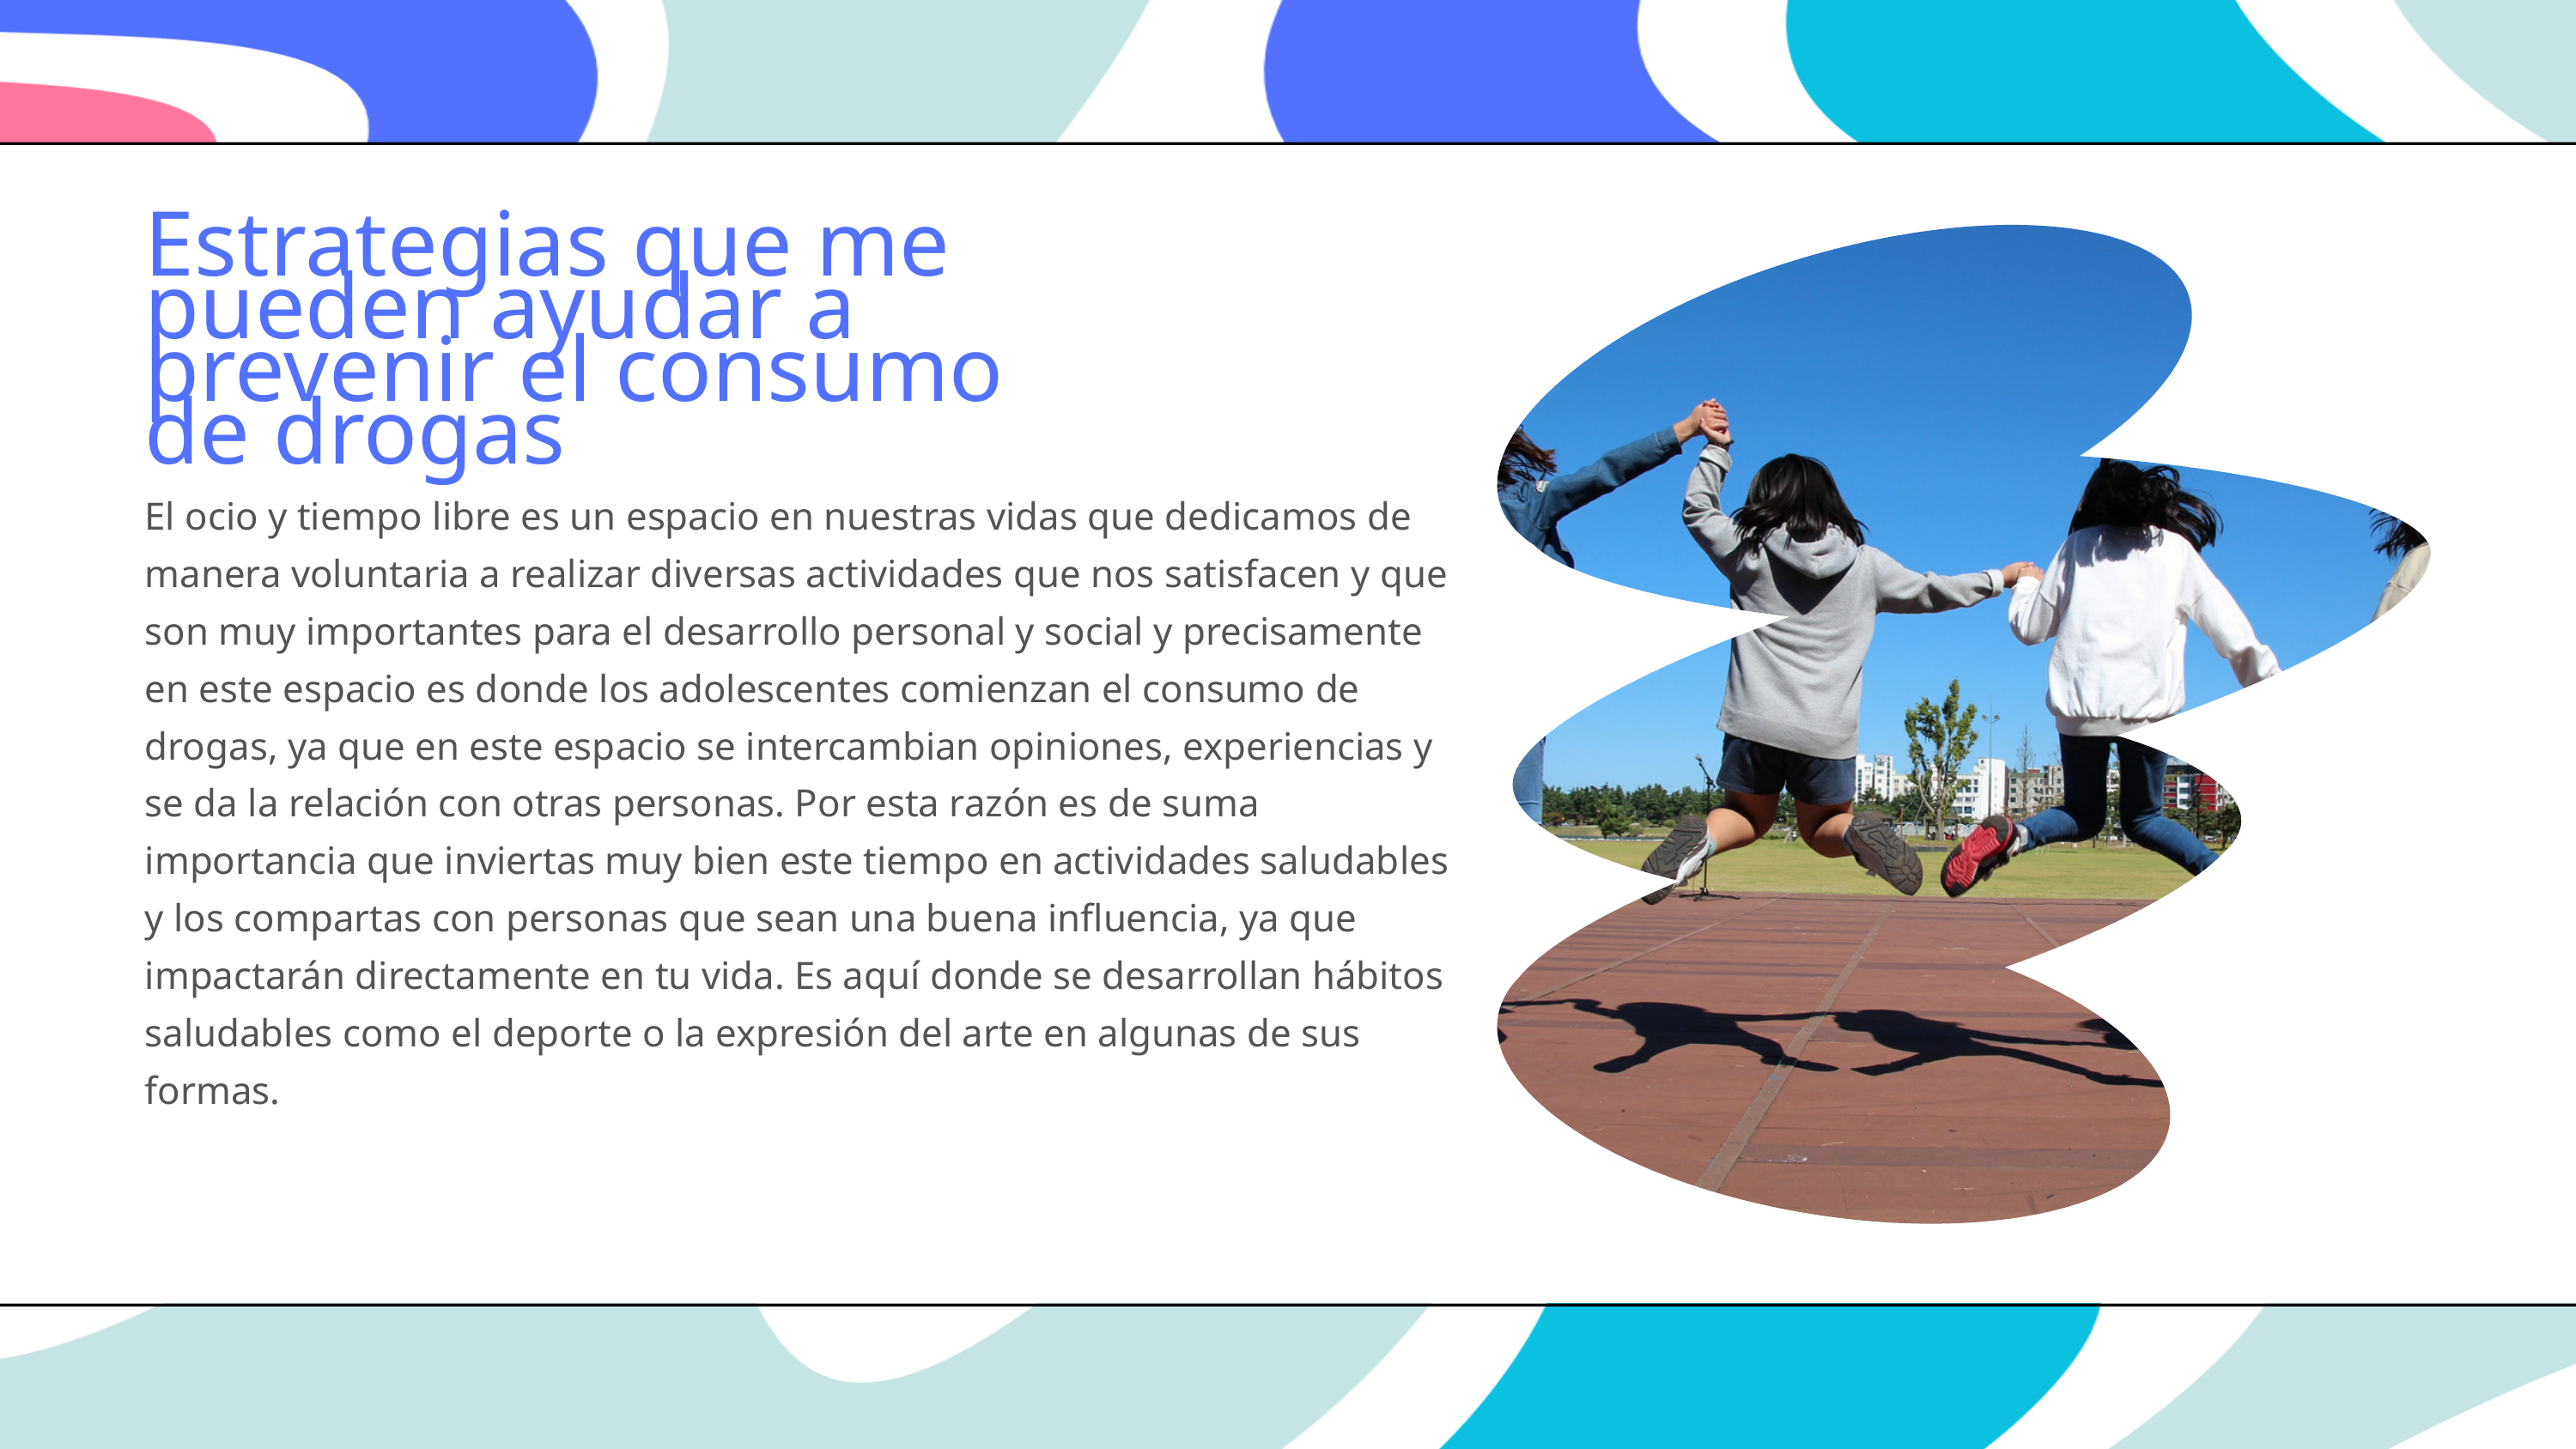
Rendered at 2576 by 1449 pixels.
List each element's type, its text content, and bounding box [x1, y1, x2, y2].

text_box Estrategias que me pueden ayudar a prevenir el consumo de drogas [144, 231, 1057, 480]
text_box [0, 0, 2576, 143]
text_box El ocio y tiempo libre es un espacio en nuestras vidas que dedicamos de manera voluntaria a realizar diversas actividades que nos satisfacen y que son muy importantes para el desarrollo personal y social y precisamente en este espacio es donde los adolescentes comienzan el consumo de drogas, ya que en este espacio se intercambian opiniones, experiencias y se da la relación con otras personas. Por esta razón es de suma importancia que inviertas muy bien este tiempo en actividades saludables y los compartas con personas que sean una buena influencia, ya que impactarán directamente en tu vida. Es aquí donde se desarrollan hábitos saludables como el deporte o la expresión del arte en algunas de sus formas. [144, 480, 1450, 1170]
text_box [0, 1306, 2576, 1449]
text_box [1497, 224, 2432, 1224]
